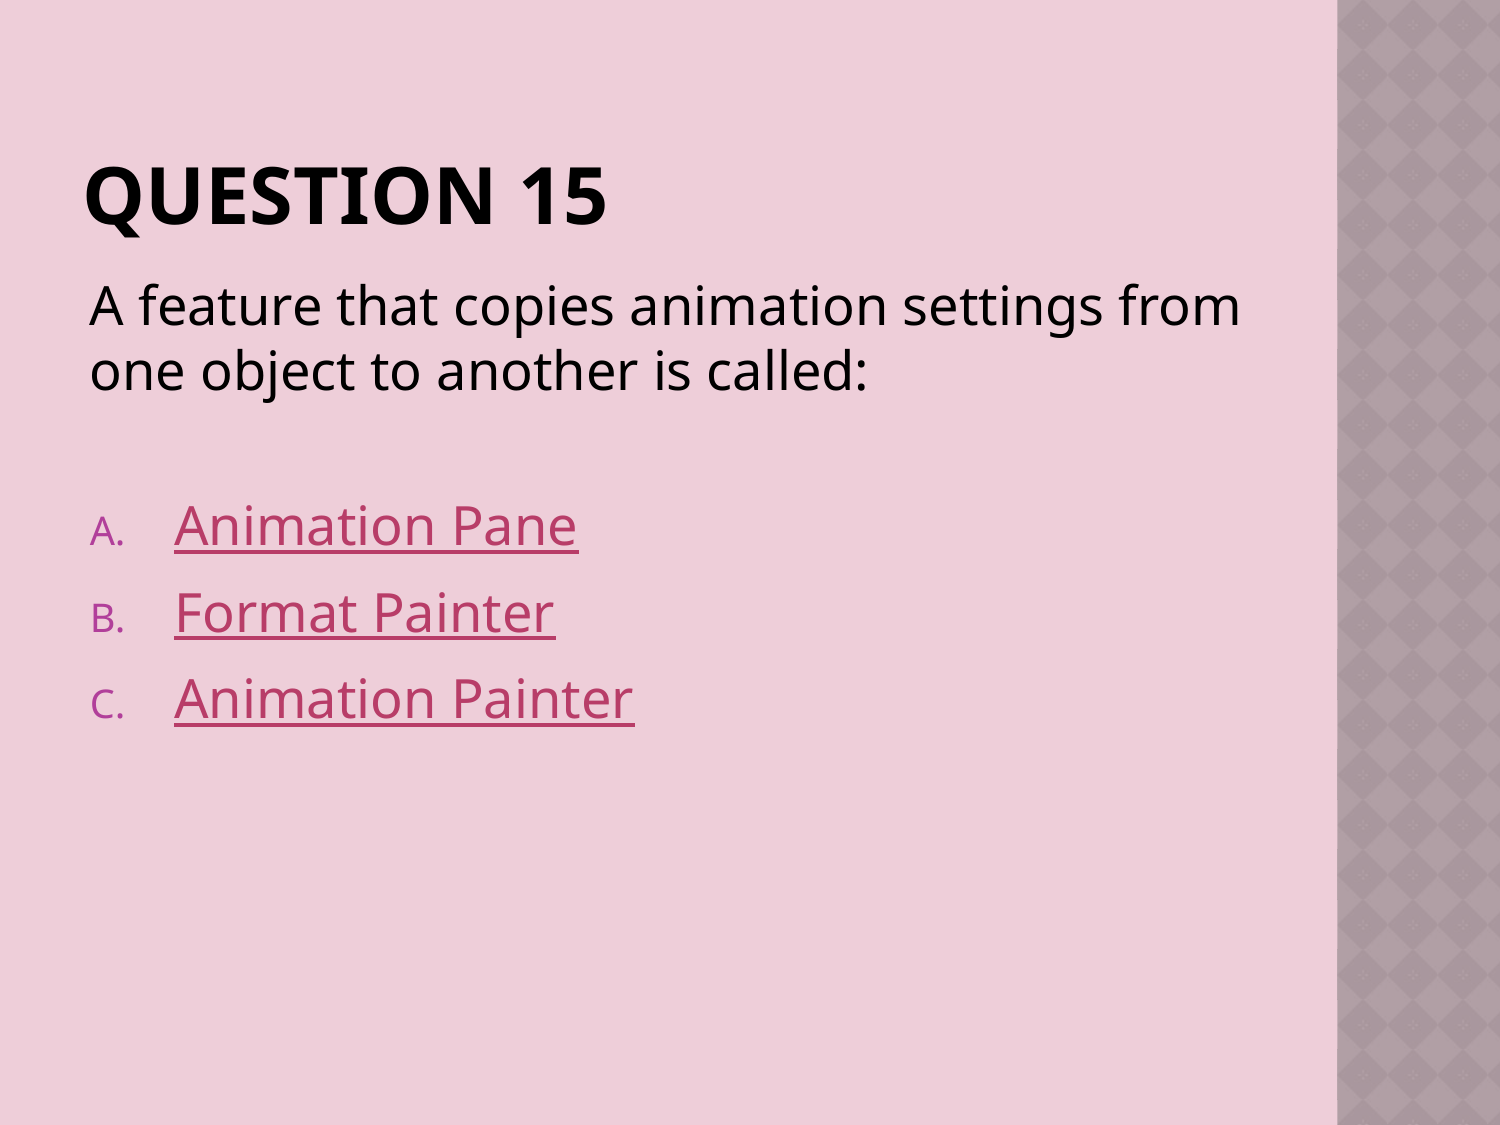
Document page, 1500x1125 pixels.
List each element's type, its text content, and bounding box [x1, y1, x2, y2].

list A feature that copies animation settings from one object to another is called: Animation Pane Format Painter Animation Painter [75, 264, 1263, 1059]
title Question 15 [75, 52, 1263, 240]
